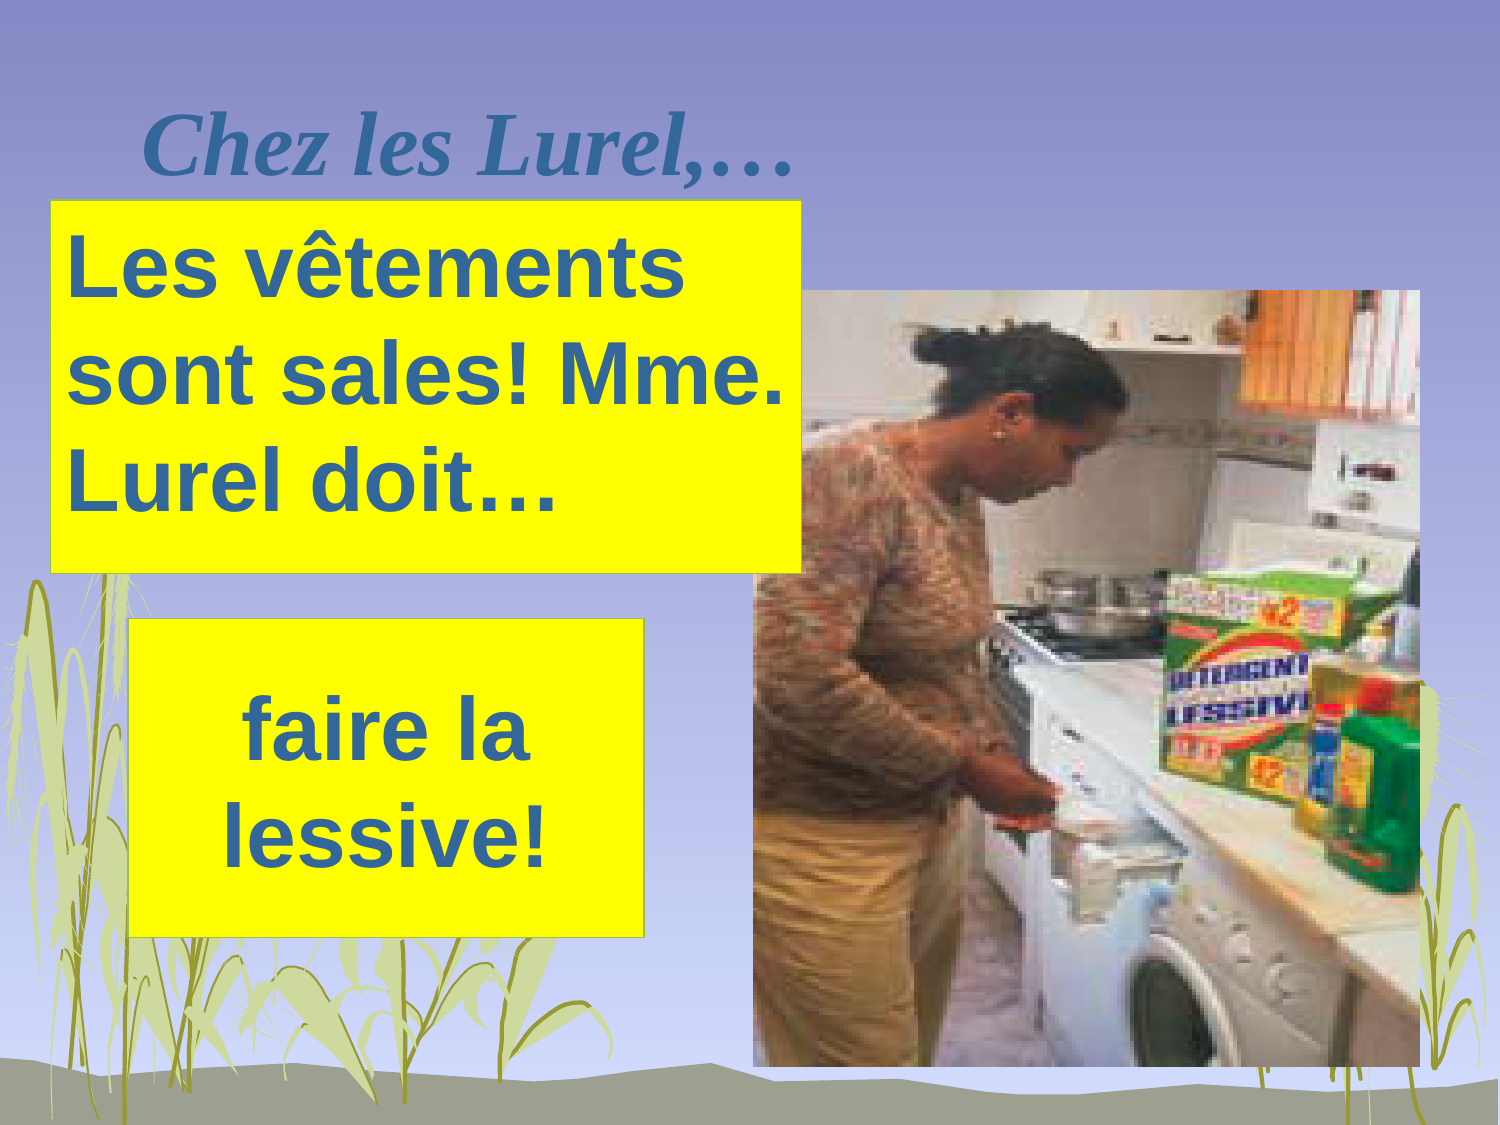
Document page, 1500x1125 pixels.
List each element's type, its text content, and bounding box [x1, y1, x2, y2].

subtitle faire la lessive! [127, 618, 645, 938]
title Chez les Lurel,… [126, 37, 1371, 241]
picture [752, 290, 1420, 1068]
text_box Les vêtements sont sales! Mme. Lurel doit… [50, 199, 802, 574]
